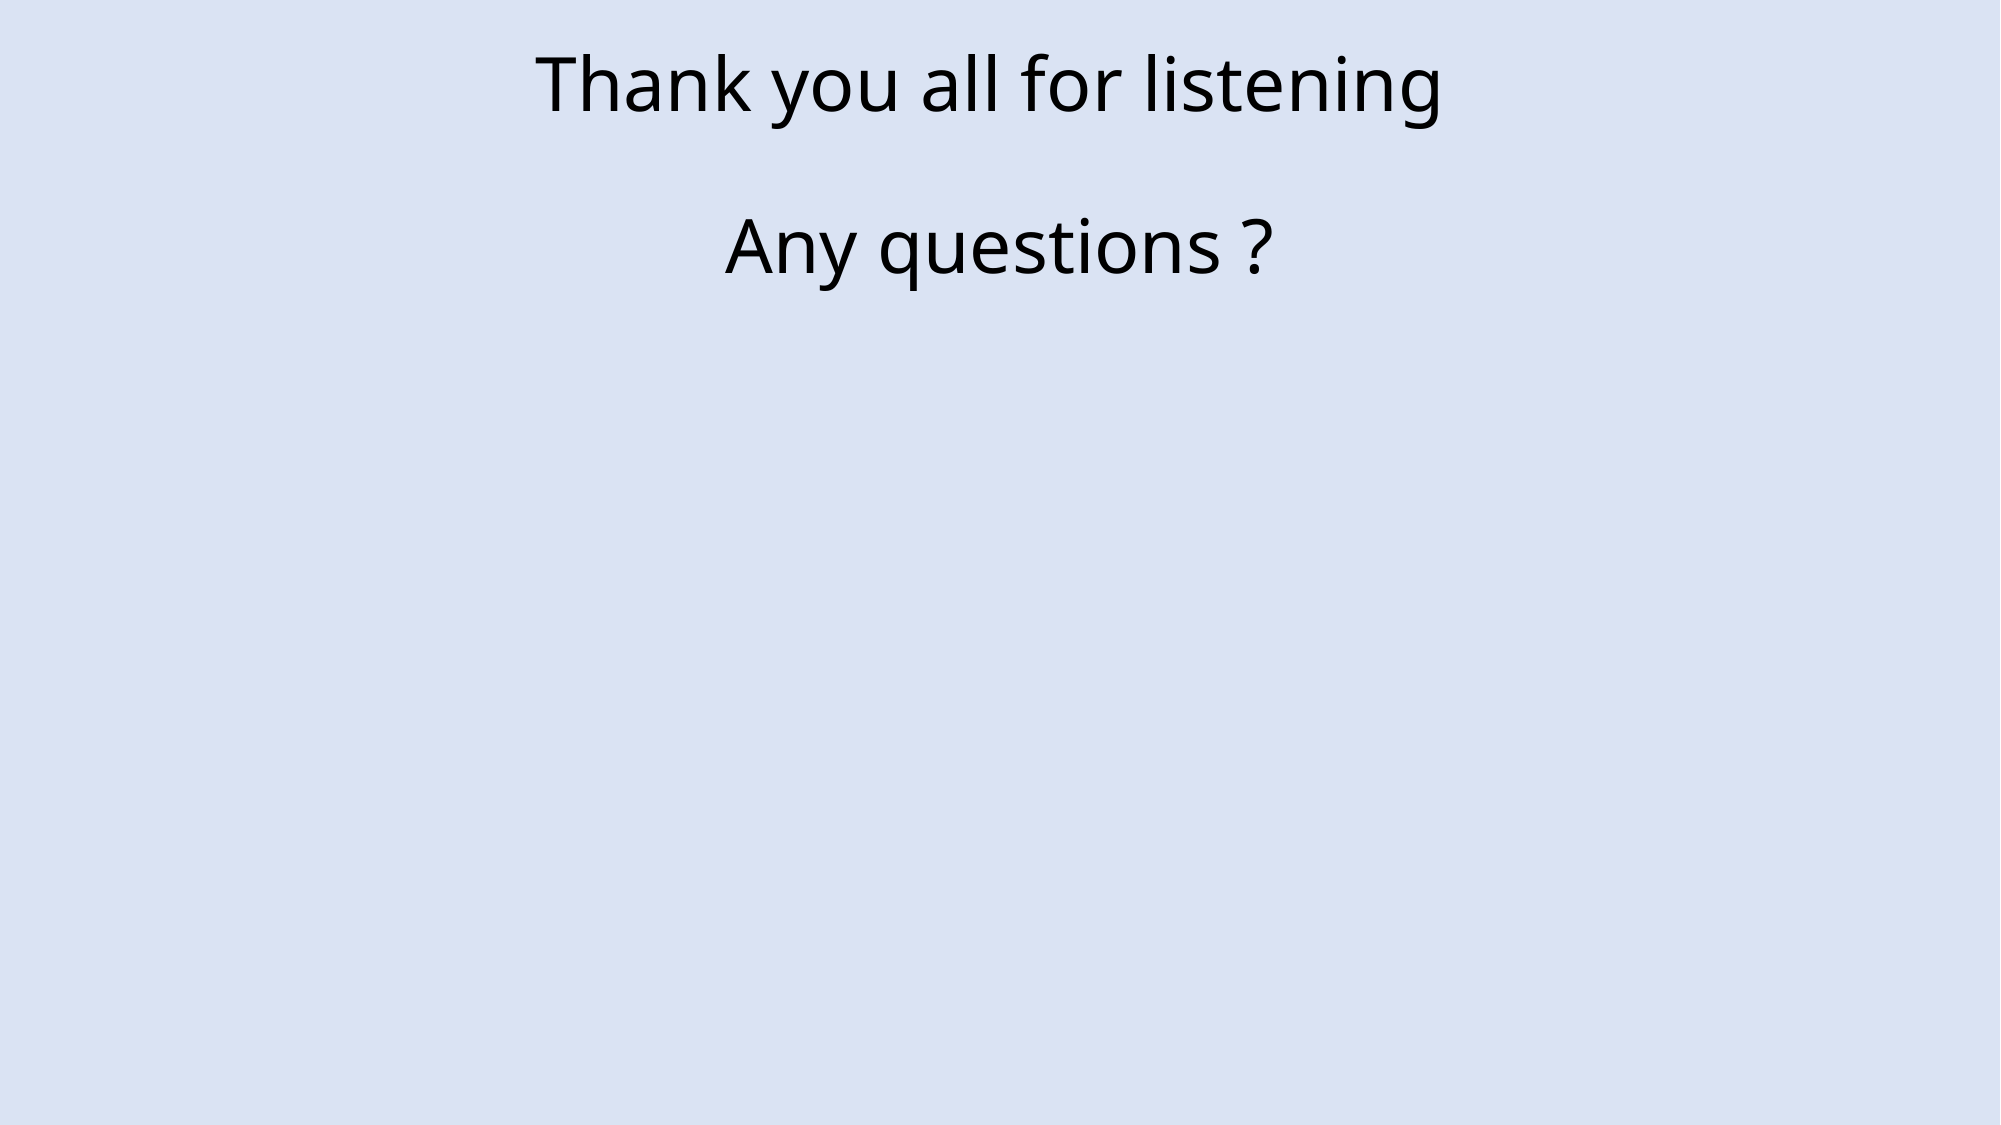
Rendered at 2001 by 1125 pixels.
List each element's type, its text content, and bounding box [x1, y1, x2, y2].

title Thank you all for listening Any questions ? [137, 59, 1863, 278]
